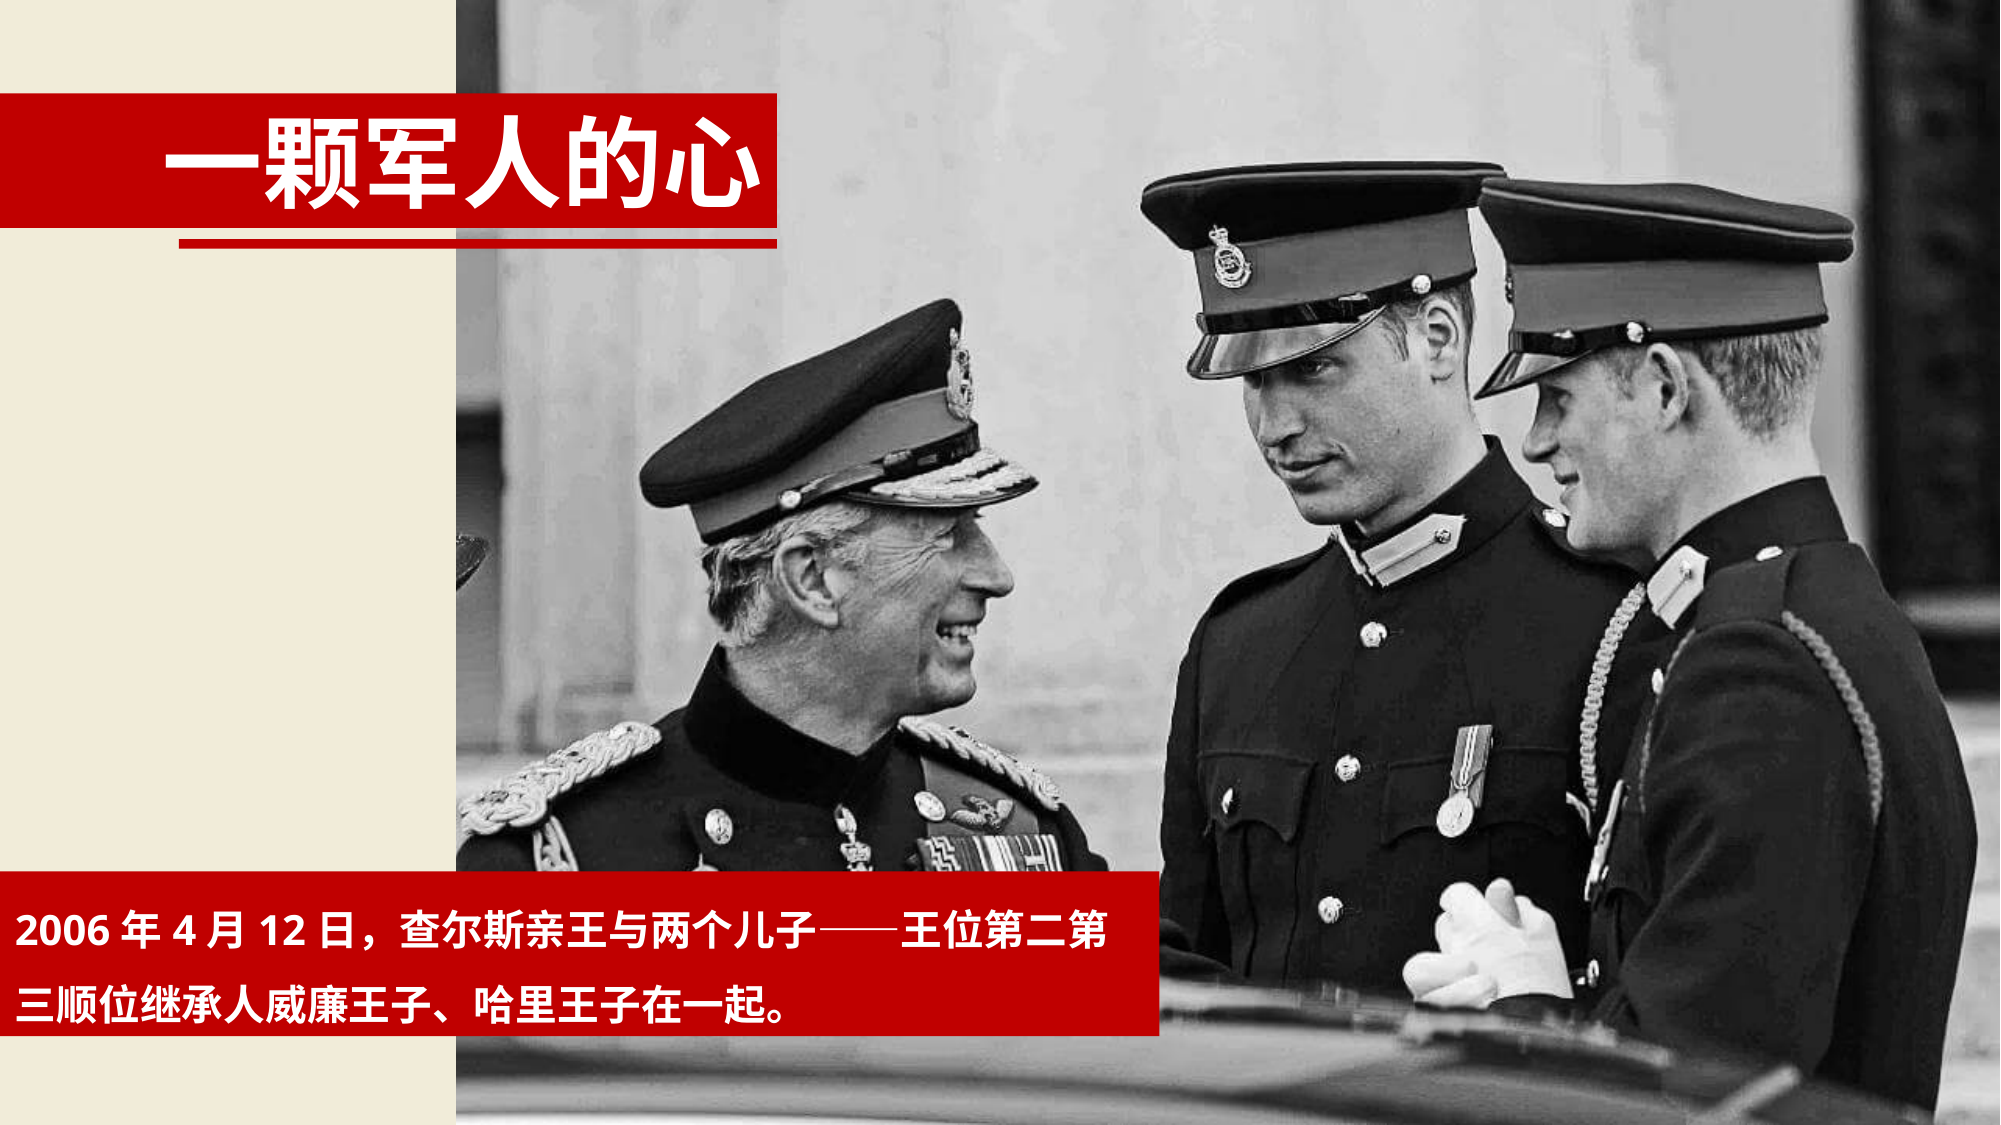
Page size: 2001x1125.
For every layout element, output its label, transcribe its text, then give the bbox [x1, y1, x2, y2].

text_box 2006年4月12日，查尔斯亲王与两个儿子——王位第二第三顺位继承人威廉王子、哈里王子在一起。 [0, 871, 455, 1037]
text_box [0, 228, 455, 871]
text_box [0, 1037, 455, 1125]
picture [455, 0, 2000, 1125]
text_box [178, 238, 455, 250]
text_box 一颗军人的心 [0, 93, 455, 228]
text_box [0, 0, 455, 93]
